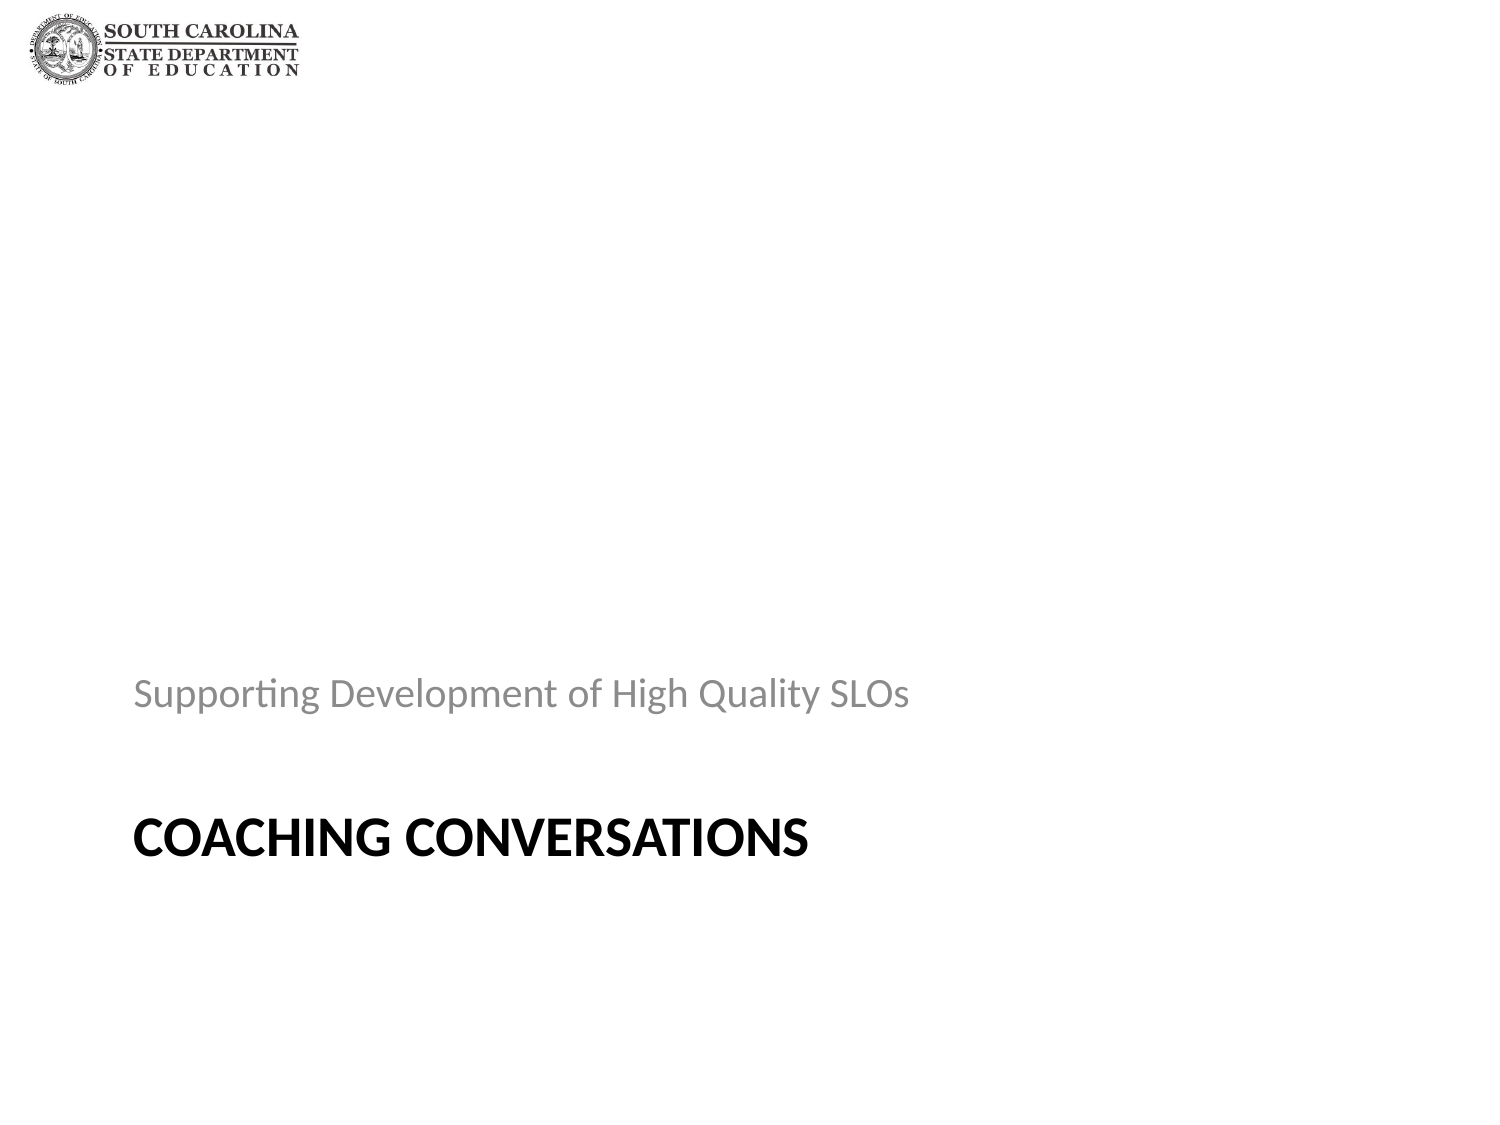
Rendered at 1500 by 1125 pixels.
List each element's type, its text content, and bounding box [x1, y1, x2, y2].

picture [24, 12, 313, 90]
title coaching conversations [118, 723, 1394, 947]
list Supporting Development of High Quality SLOs [118, 476, 1394, 723]
